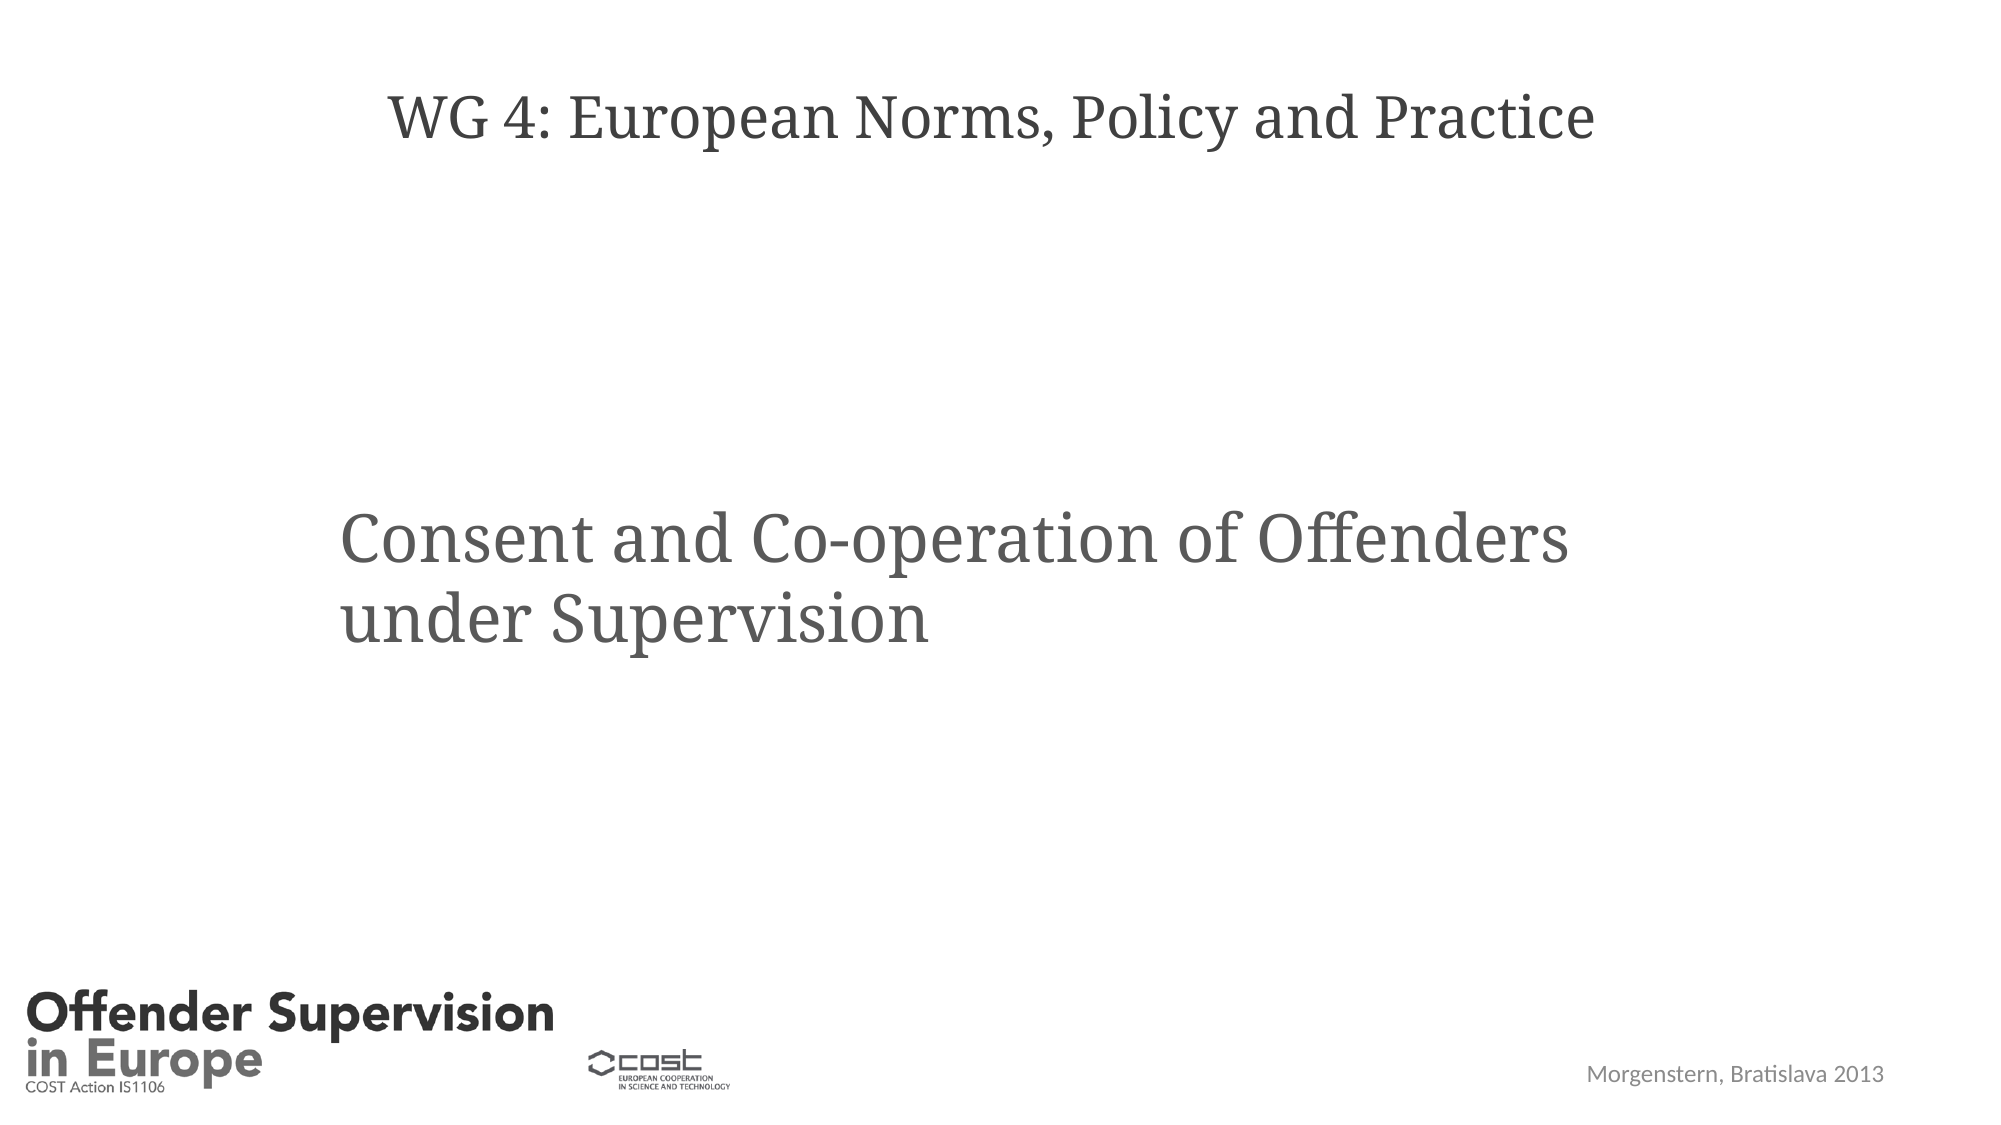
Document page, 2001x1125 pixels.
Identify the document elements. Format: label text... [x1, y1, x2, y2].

title WG 4: European Norms, Policy and Practice [324, 45, 1675, 185]
picture [23, 975, 735, 1104]
slide_number Morgenstern, Bratislava 2013 [1433, 1042, 1900, 1103]
list Consent and Co-operation of Offenders under Supervision [324, 208, 1675, 965]
text_box [629, 546, 711, 607]
